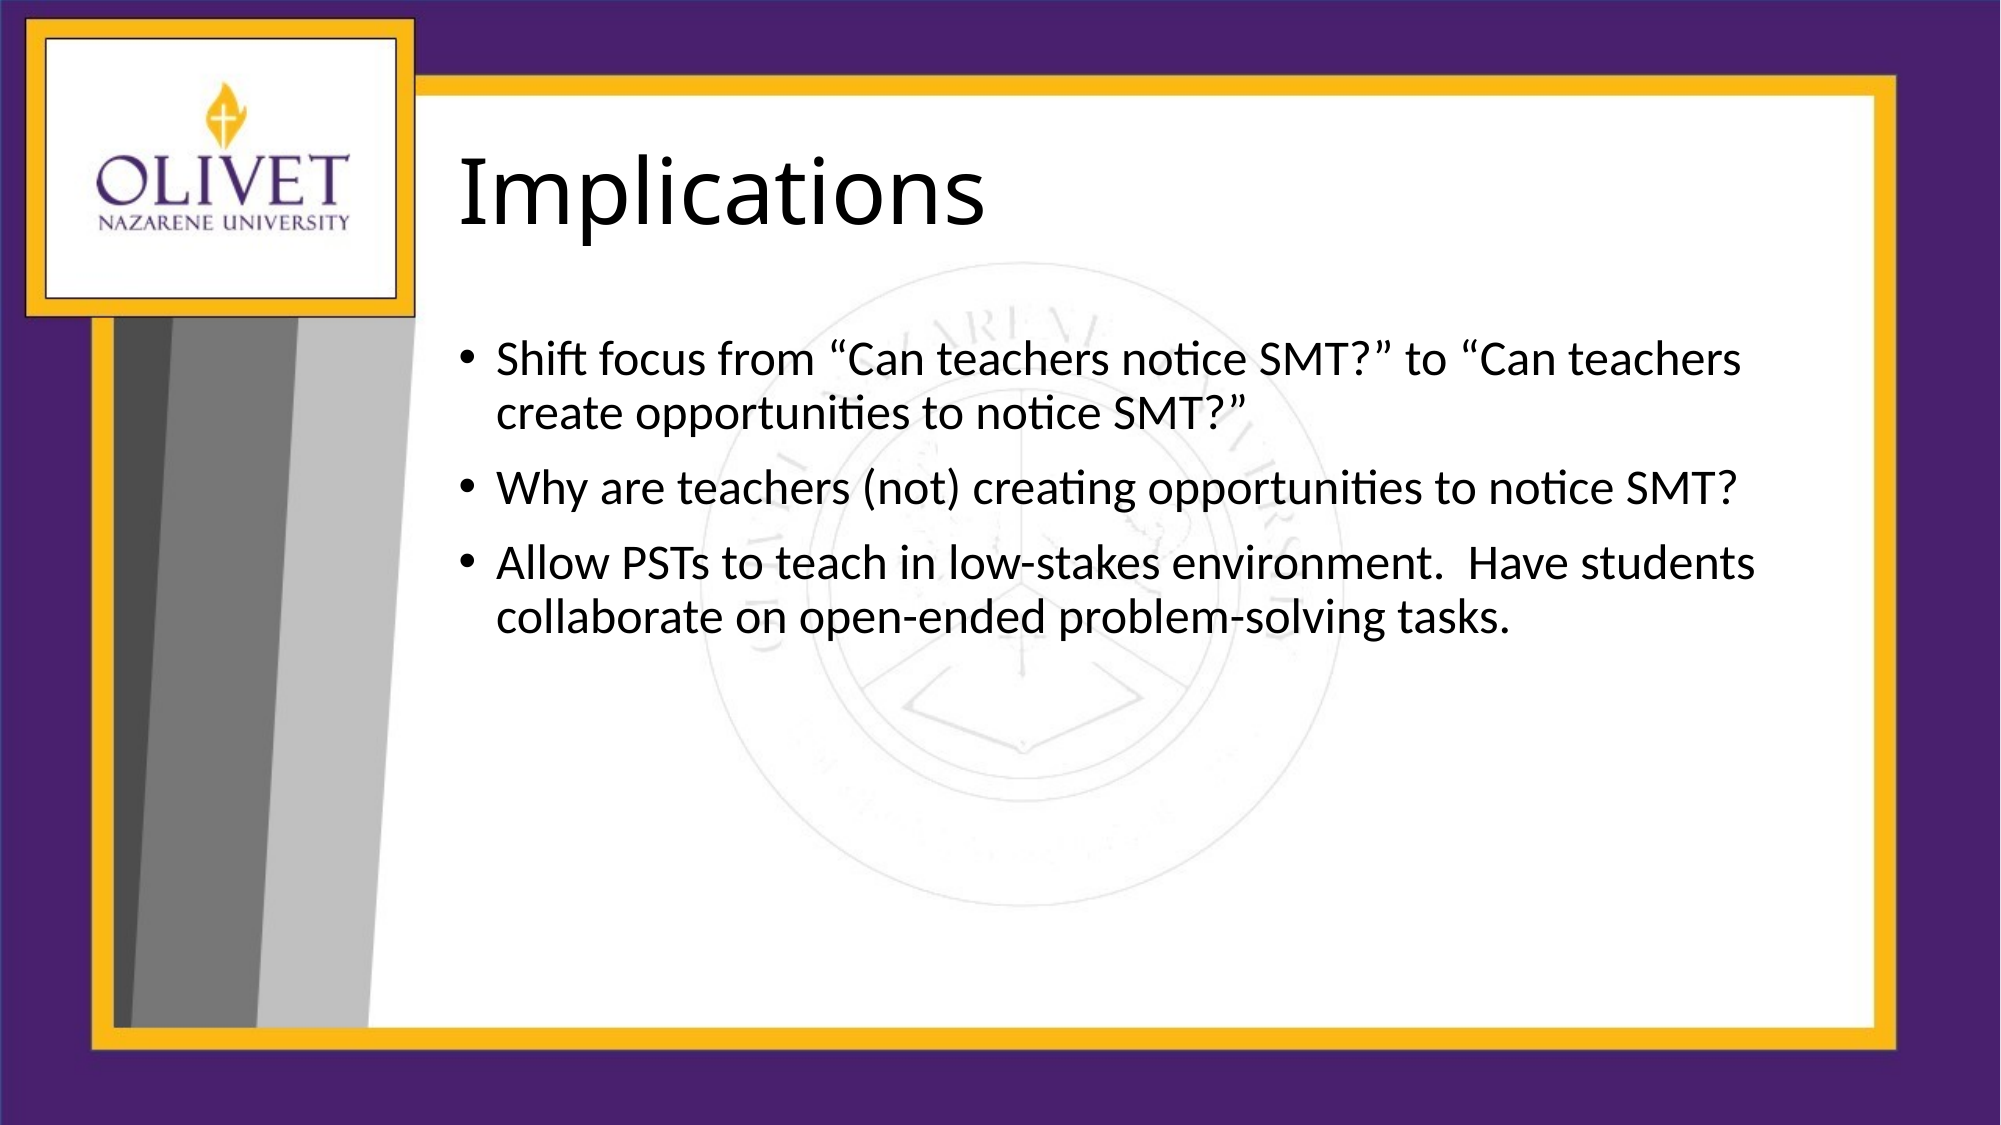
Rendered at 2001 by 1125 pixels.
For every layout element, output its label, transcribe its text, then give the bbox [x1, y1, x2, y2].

picture [0, 0, 2001, 1125]
list Shift focus from “Can teachers notice SMT?” to “Can teachers create opportunities to notice SMT?” Why are teachers (not) creating opportunities to notice SMT? Allow PSTs to teach in low-stakes environment. Have students collaborate on open-ended problem-solving tasks. [443, 324, 1863, 1014]
title Implications [443, 111, 1838, 278]
